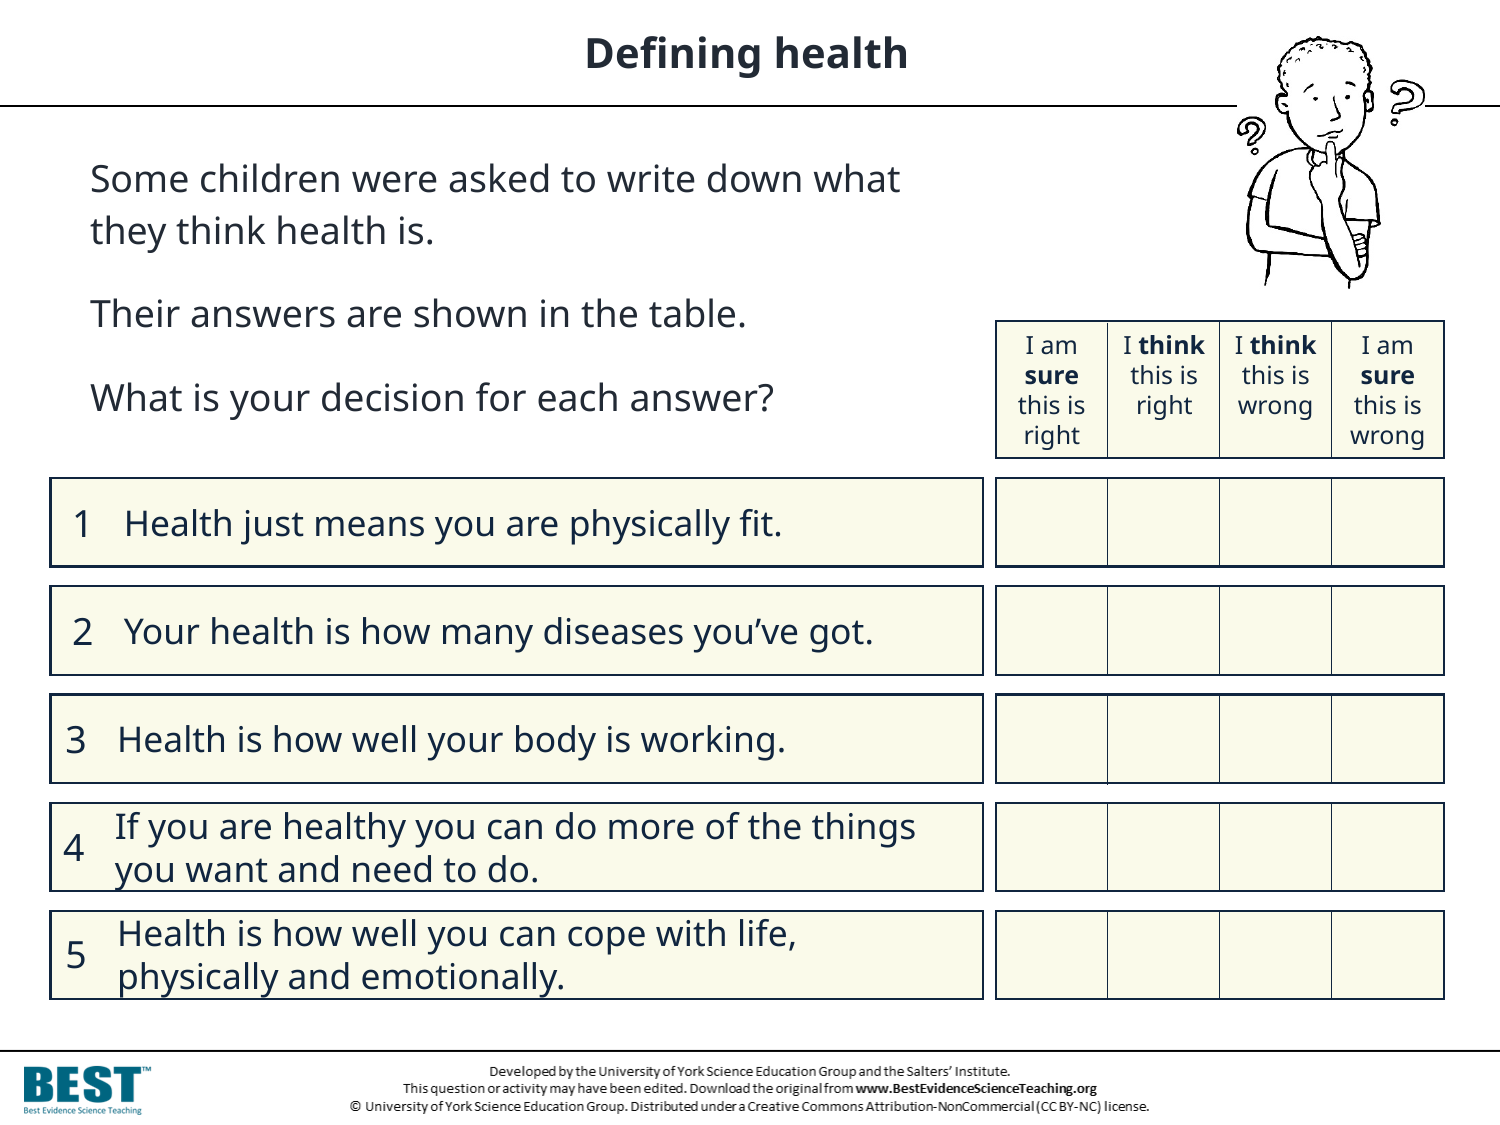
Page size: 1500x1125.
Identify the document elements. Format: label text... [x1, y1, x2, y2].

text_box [995, 694, 1444, 785]
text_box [995, 802, 1444, 892]
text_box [995, 477, 1444, 568]
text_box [995, 321, 1444, 459]
picture [0, 36, 1500, 1125]
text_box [995, 910, 1444, 1001]
text_box Defining health [23, 4, 1471, 99]
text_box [995, 586, 1444, 676]
